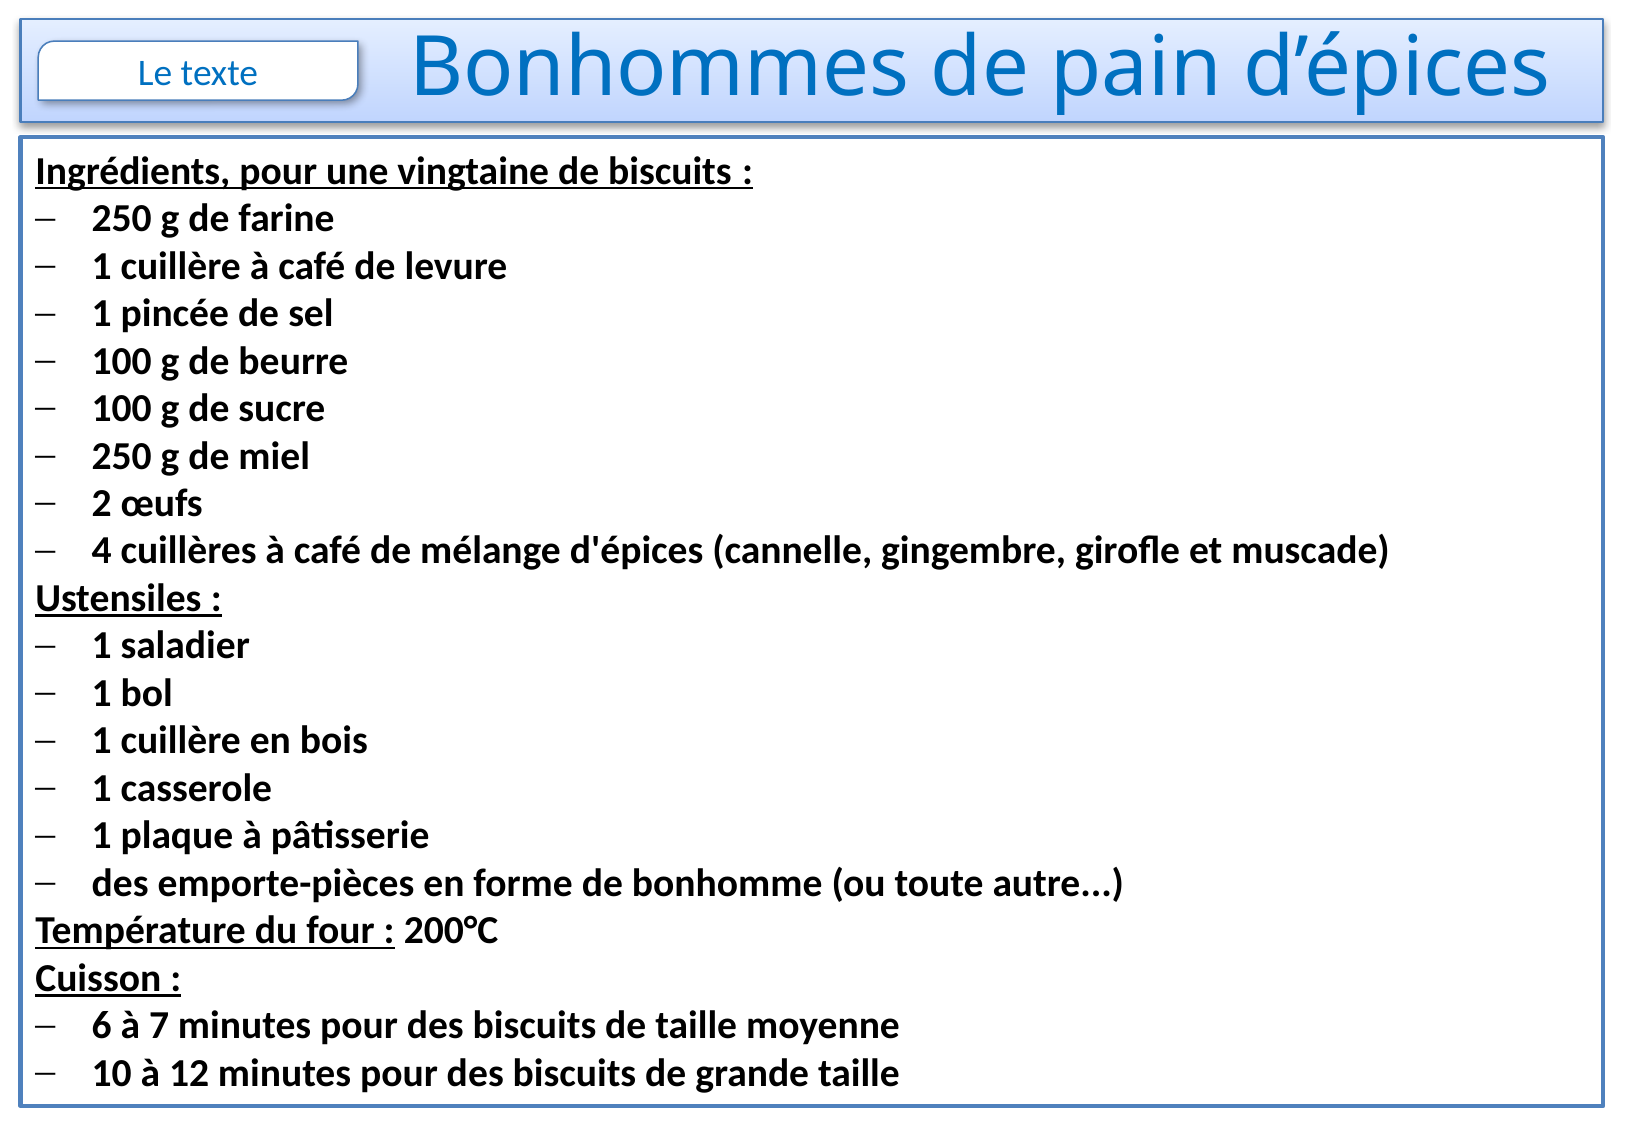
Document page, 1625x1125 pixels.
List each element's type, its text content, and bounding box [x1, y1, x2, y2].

title Bonhommes de pain d’épices [357, 4, 1604, 120]
list Ingrédients, pour une vingtaine de biscuits : 250 g de farine 1 cuillère à café de levure 1 pincée de sel 100 g de beurre 100 g de sucre 250 g de miel 2 œufs 4 cuillères à café de mélange d'épices (cannelle, gingembre, girofle et muscade) Ustensiles : 1 saladier 1 bol 1 cuillère en bois 1 casserole 1 plaque à pâtisserie des emporte-pièces en forme de bonhomme (ou toute autre...) Température du four : 200°C Cuisson : 6 à 7 minutes pour des biscuits de taille moyenne 10 à 12 minutes pour des biscuits de grande taille [18, 135, 1605, 1108]
